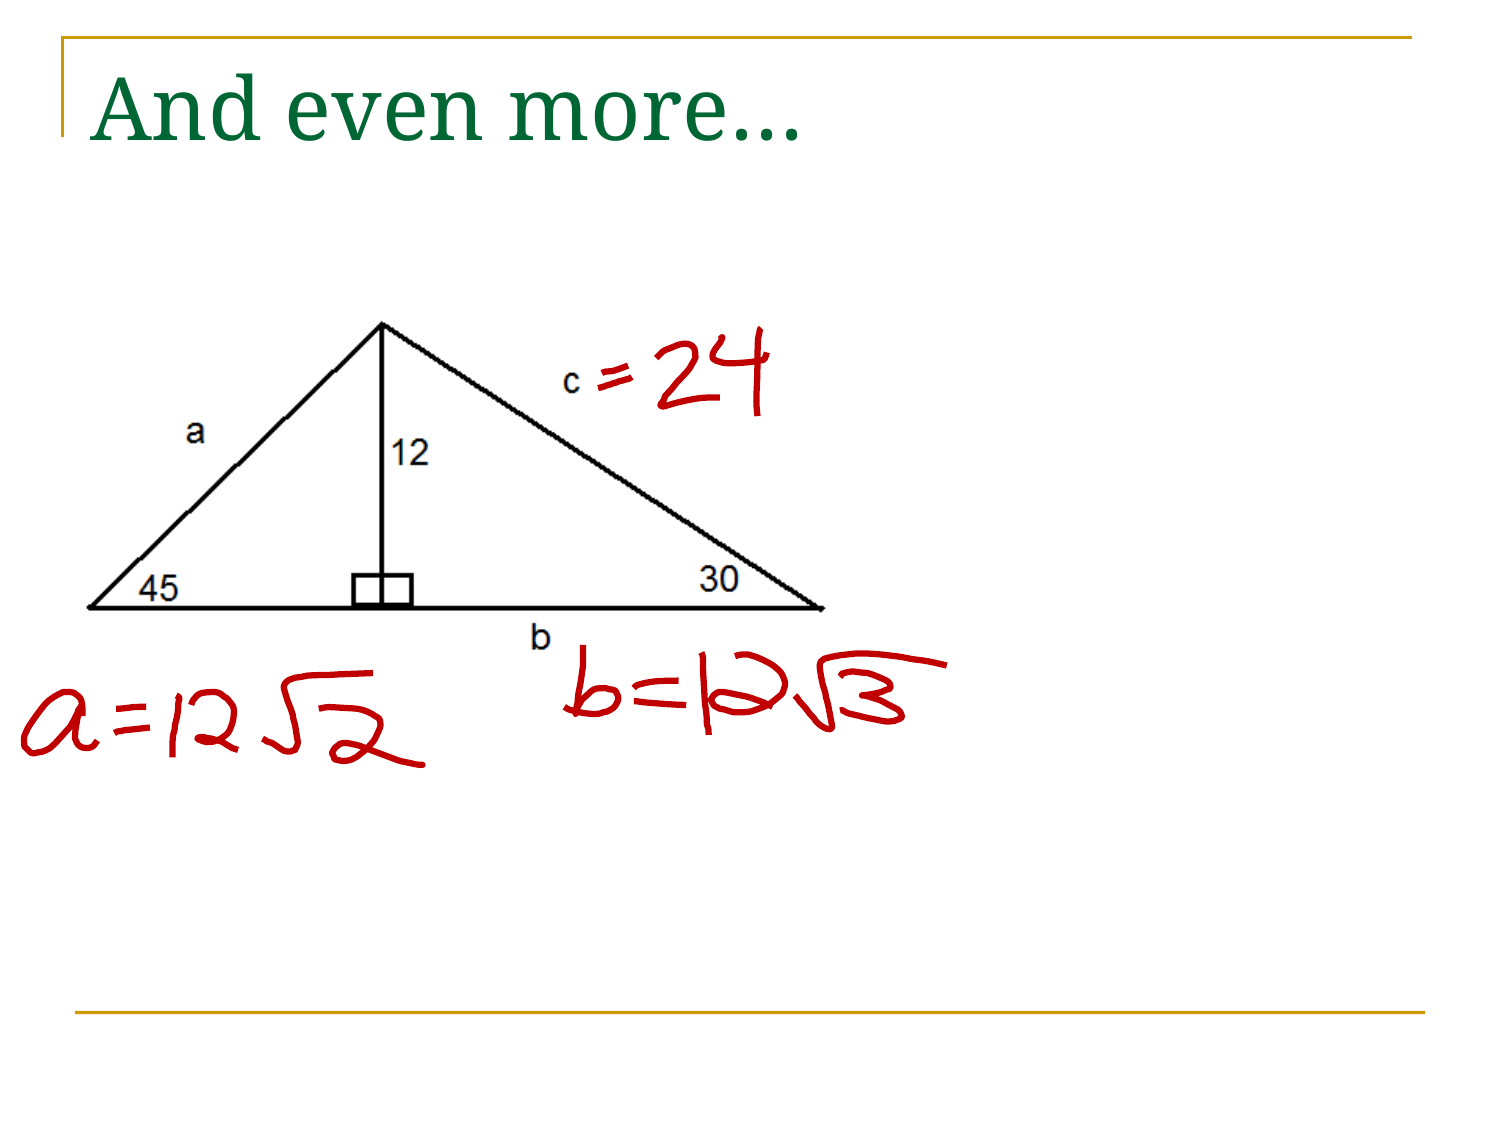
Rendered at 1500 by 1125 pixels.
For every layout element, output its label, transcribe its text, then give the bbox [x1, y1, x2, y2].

text_box [633, 700, 687, 706]
text_box [23, 691, 98, 755]
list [62, 287, 846, 665]
text_box [114, 726, 151, 734]
text_box [563, 672, 620, 715]
text_box [190, 691, 239, 751]
text_box [116, 706, 147, 710]
text_box [171, 694, 181, 758]
text_box [839, 670, 903, 723]
text_box [262, 672, 374, 753]
text_box [846, 652, 947, 678]
text_box [318, 706, 424, 766]
text_box [710, 672, 786, 714]
text_box [633, 679, 679, 689]
title And even more… [74, 45, 1426, 233]
text_box [702, 672, 710, 735]
text_box [794, 672, 841, 730]
